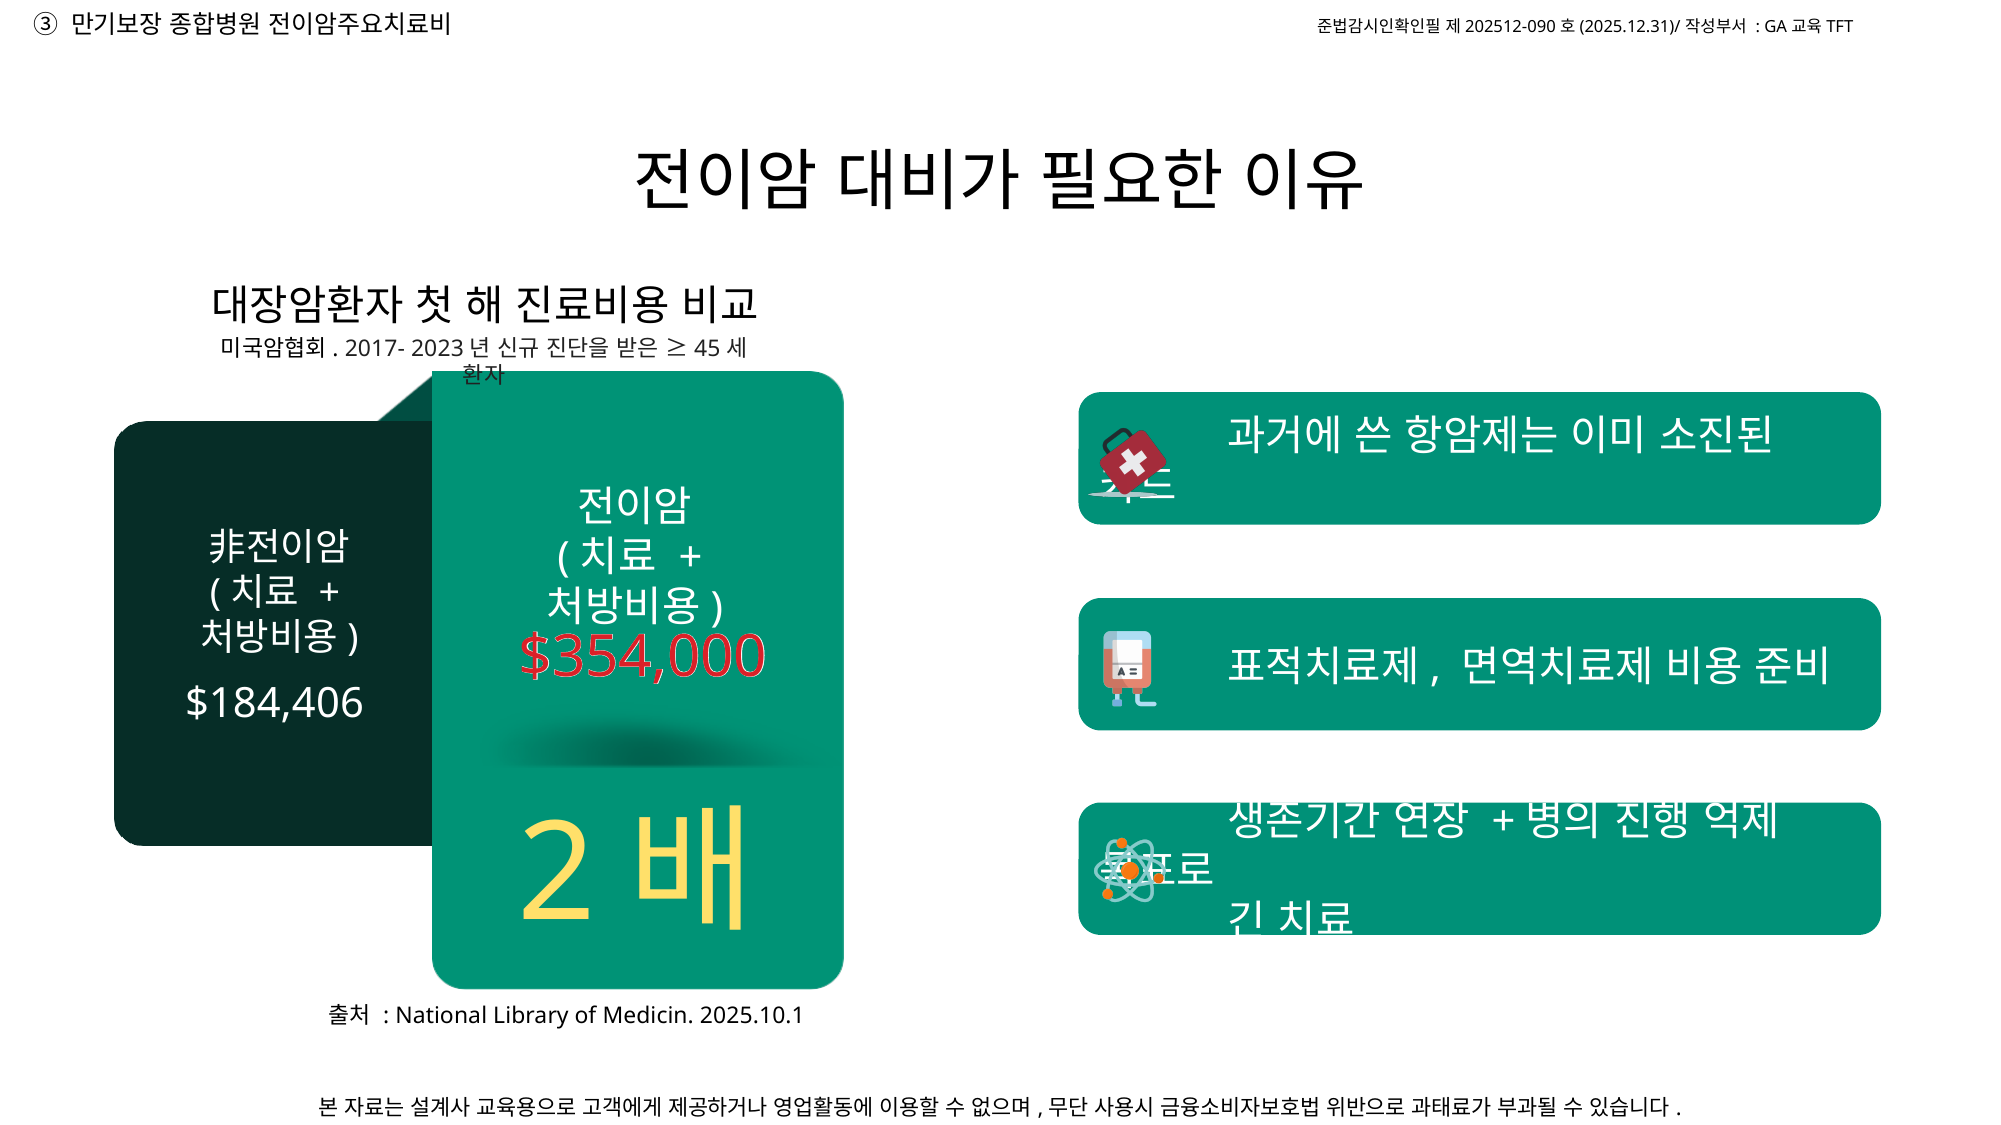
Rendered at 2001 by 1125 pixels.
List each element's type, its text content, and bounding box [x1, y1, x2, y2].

text_box 표적치료제, 면역치료제 비용 준비 [1076, 596, 1883, 733]
picture [1066, 402, 1188, 523]
text_box 전이암 대비가 필요한 이유 [531, 130, 1469, 226]
picture [1086, 828, 1171, 915]
picture [1084, 625, 1170, 713]
text_box 과거에 쓴 항암제는 이미 소진된 카드 [1080, 390, 1883, 527]
text_box 대장암환자 첫 해 진료비용 비교 [136, 271, 834, 337]
text_box 출처 : National Library of Medicin. 2025.10.1 [313, 992, 837, 1036]
picture [114, 362, 844, 990]
text_box 미국암협회. 2017- 2023년 신규 진단을 받은 ≥45세 환자 [187, 326, 781, 396]
text_box ③ 만기보장 종합병원 전이암주요치료비 [33, 12, 482, 40]
text_box 생존기간 연장 +병의 진행 억제 목표로 긴 치료 [1076, 800, 1883, 937]
